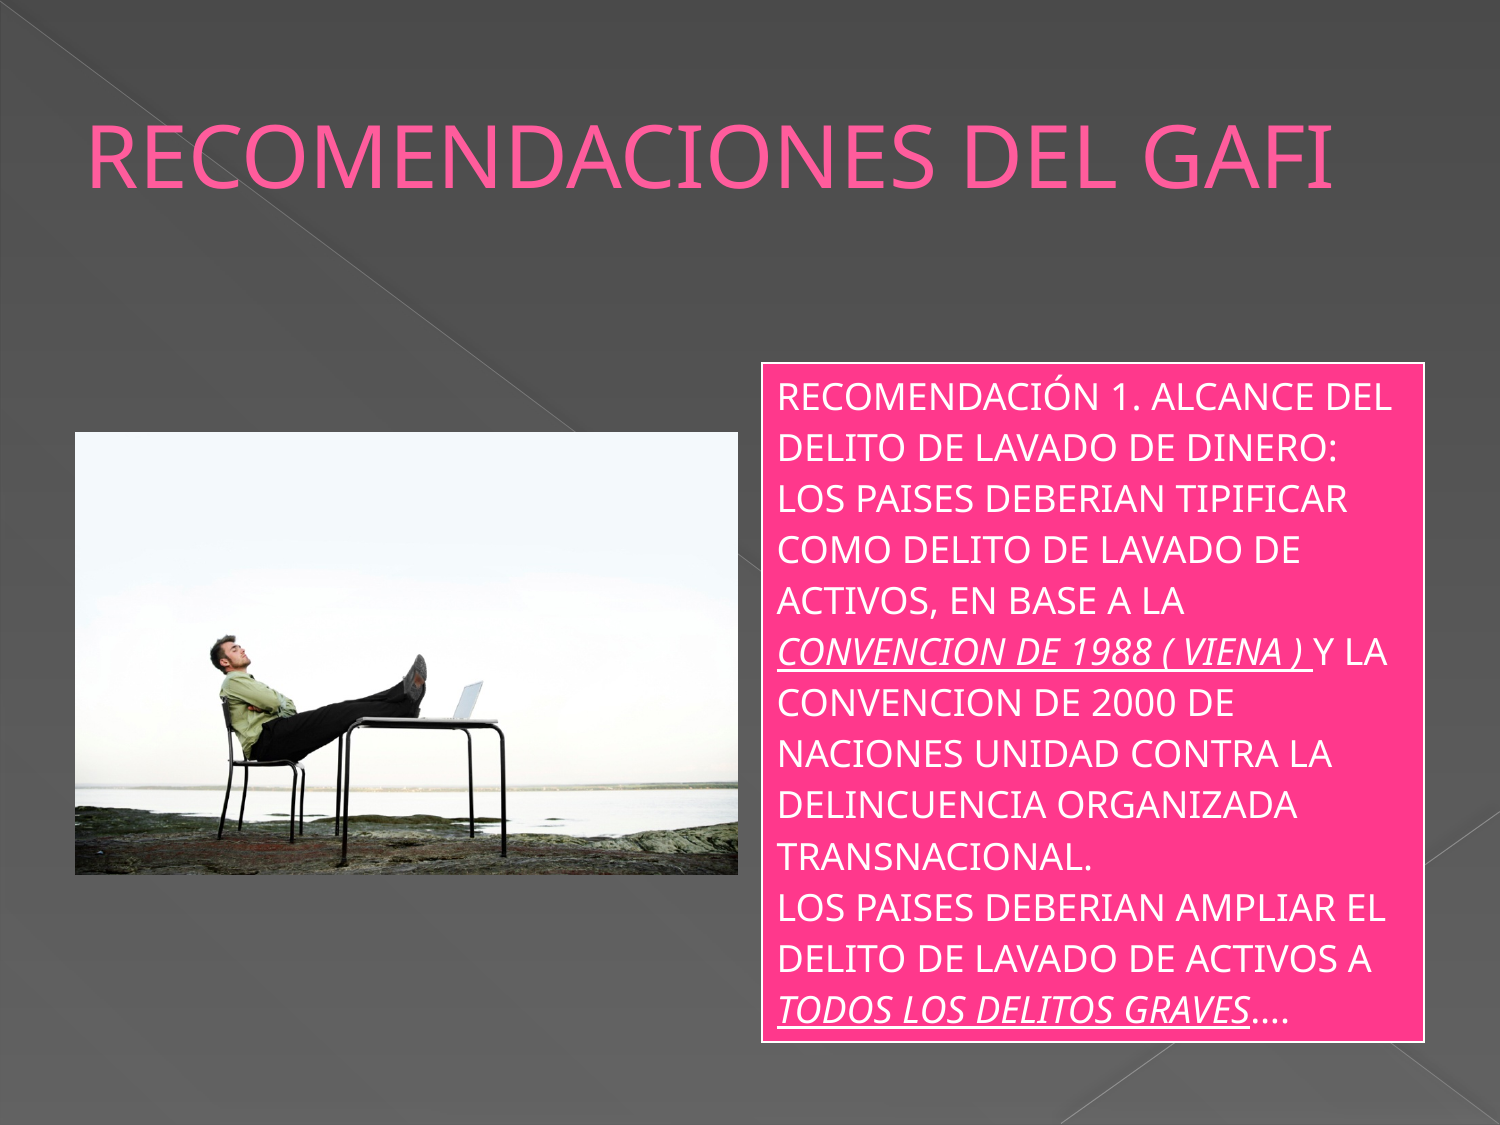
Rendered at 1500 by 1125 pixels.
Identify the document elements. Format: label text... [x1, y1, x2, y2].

table_header RECOMENDACIÓN 1. ALCANCE DEL DELITO DE LAVADO DE DINERO: LOS PAISES DEBERIAN TIPIFICAR COMO DELITO DE LAVADO DE ACTIVOS, EN BASE A LA CONVENCION DE 1988 ( VIENA ) Y LA CONVENCION DE 2000 DE NACIONES UNIDAD CONTRA LA DELINCUENCIA ORGANIZADA TRANSNACIONAL. LOS PAISES DEBERIAN AMPLIAR EL DELITO DE LAVADO DE ACTIVOS A TODOS LOS DELITOS GRAVES…. [763, 364, 1423, 1041]
picture [74, 432, 738, 875]
text_box RECOMENDACIONES DEL GAFI [70, 93, 1421, 324]
